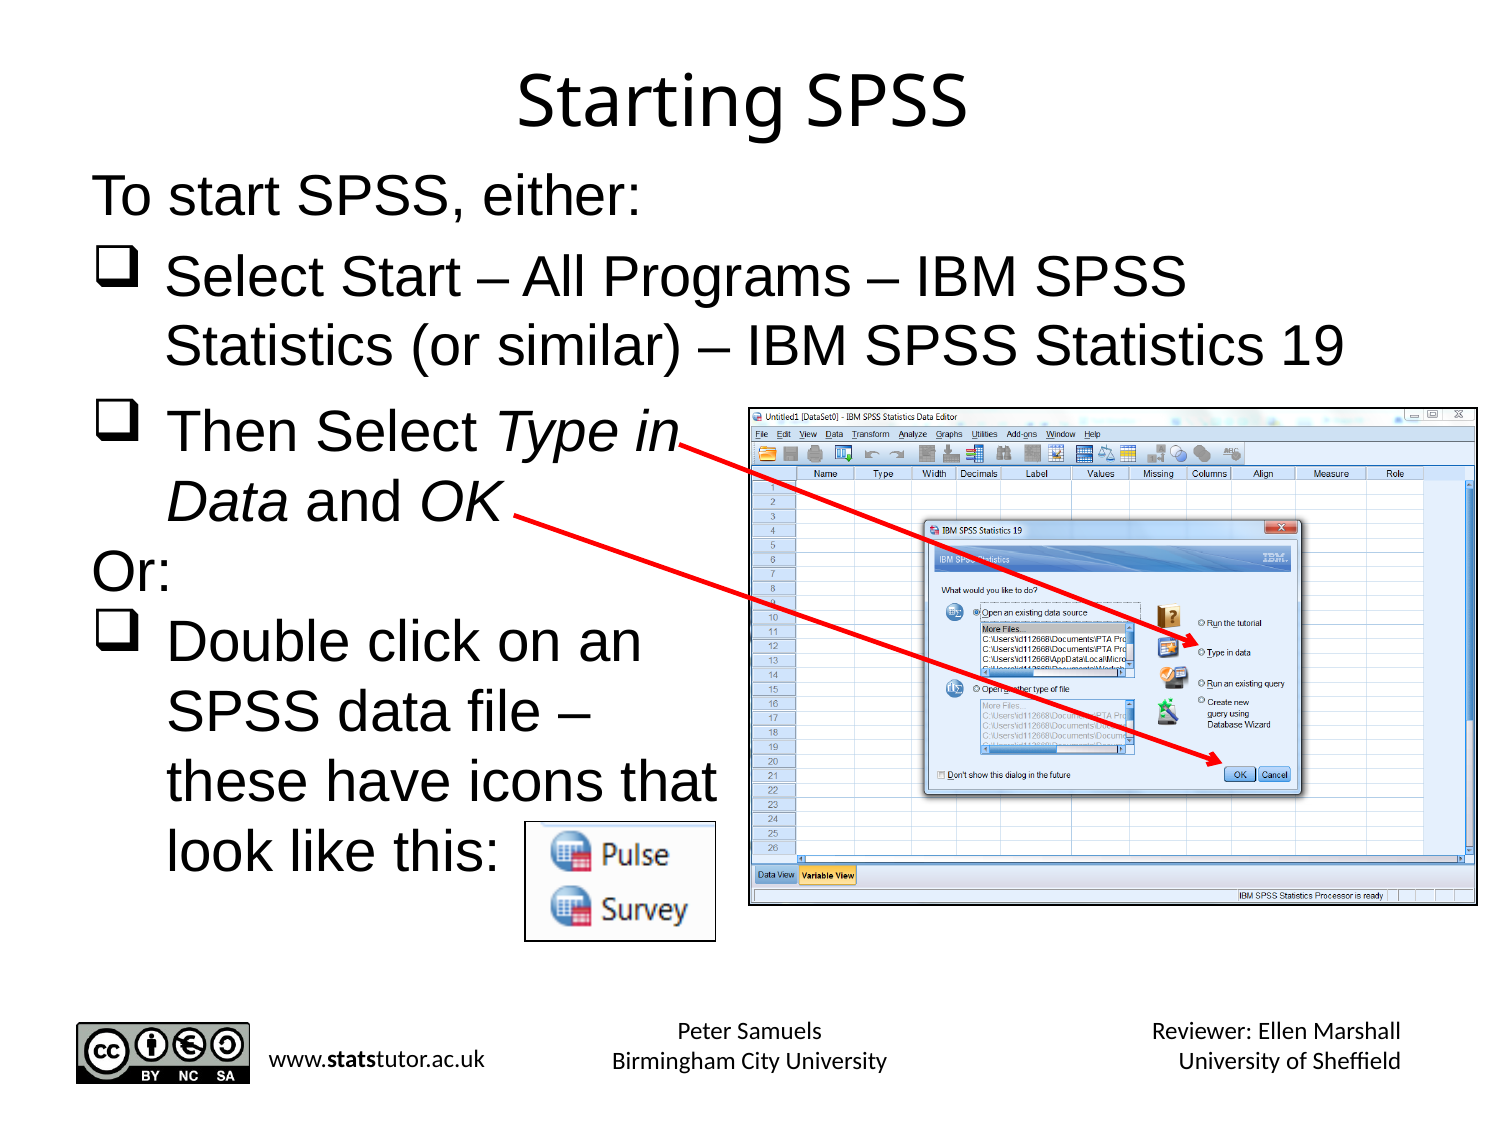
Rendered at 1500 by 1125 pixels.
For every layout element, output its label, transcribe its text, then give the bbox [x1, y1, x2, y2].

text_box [513, 514, 1223, 764]
list To start SPSS, either: Select Start – All Programs – IBM SPSS Statistics (or similar) – IBM SPSS Statistics 19 [76, 149, 1447, 386]
picture [76, 1022, 251, 1084]
text_box Then Select Type in Data and OK Or: Double click on an SPSS data file – these have icons that look like this: [76, 385, 745, 890]
title Starting SPSS [105, 46, 1381, 149]
picture [525, 822, 715, 941]
picture [749, 408, 1477, 905]
text_box Reviewer: Ellen Marshall University of Sheffield [1038, 1007, 1417, 1083]
text_box Peter Samuels Birmingham City University [549, 1007, 951, 1083]
text_box www.statstutor.ac.uk [254, 1035, 561, 1080]
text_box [678, 444, 1200, 513]
